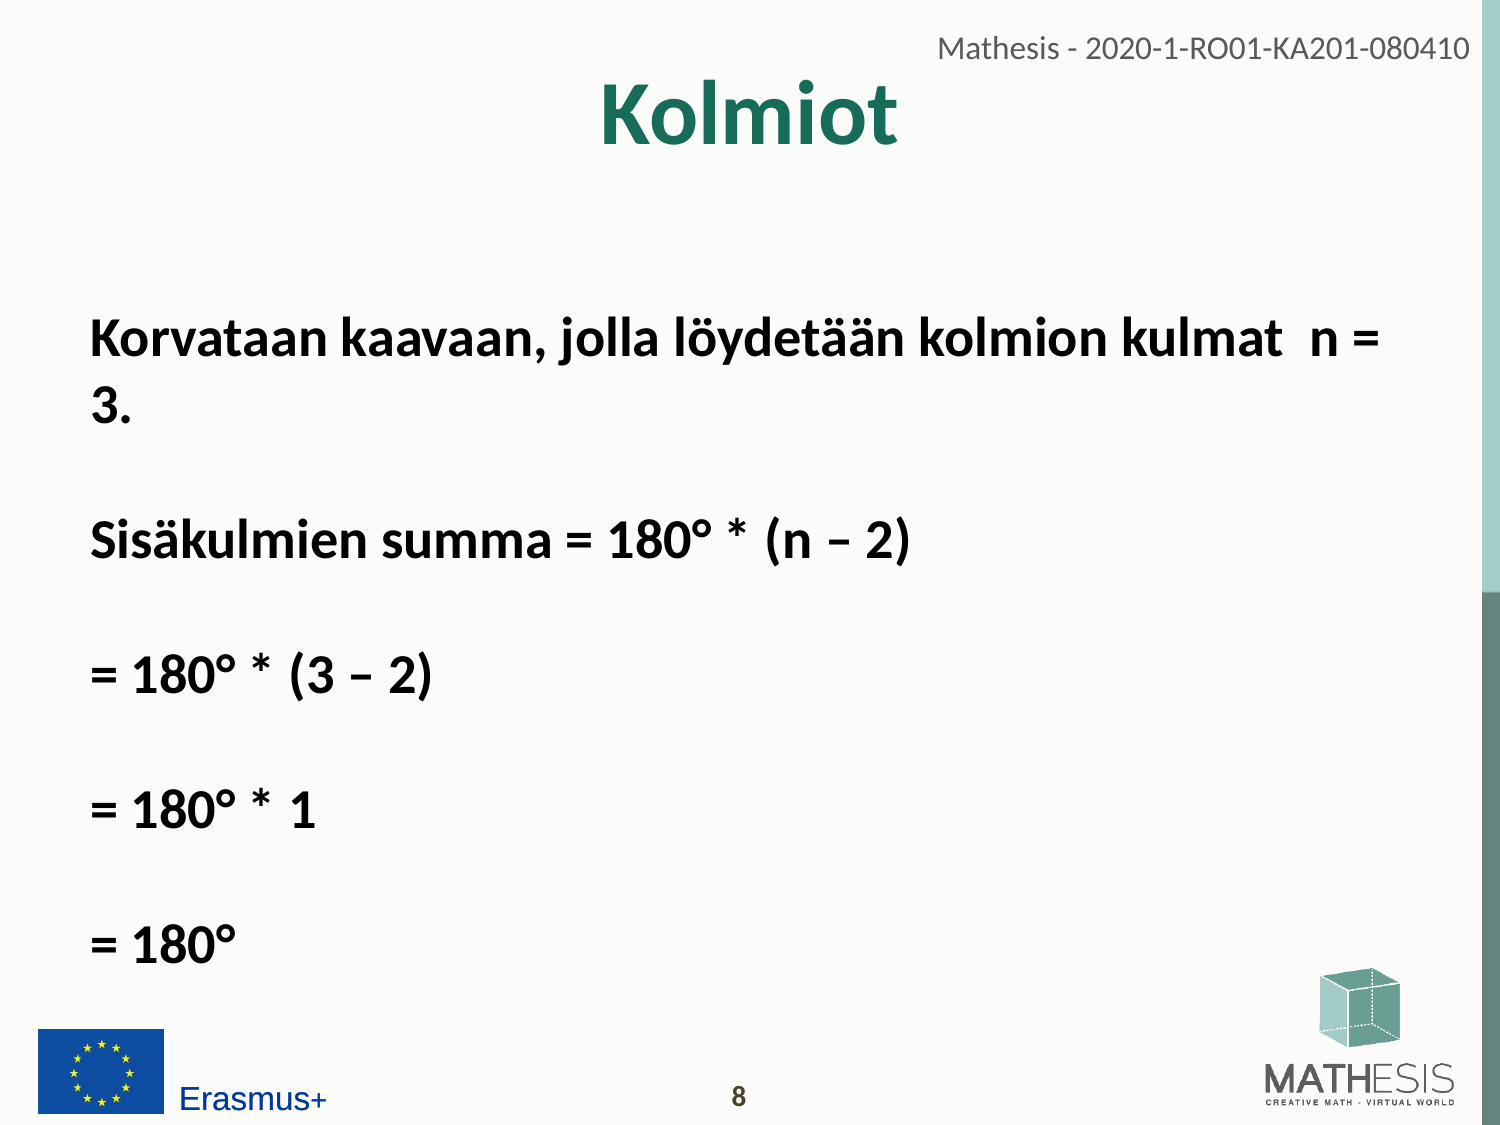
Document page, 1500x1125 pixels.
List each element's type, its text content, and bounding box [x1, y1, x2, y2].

list Korvataan kaavaan, jolla löydetään kolmion kulmat n = 3. Sisäkulmien summa = 180° * (n – 2) = 180° * (3 – 2) = 180° * 1 = 180° [75, 262, 1425, 1005]
picture [38, 1029, 164, 1114]
title Kolmiot [75, 45, 1425, 233]
